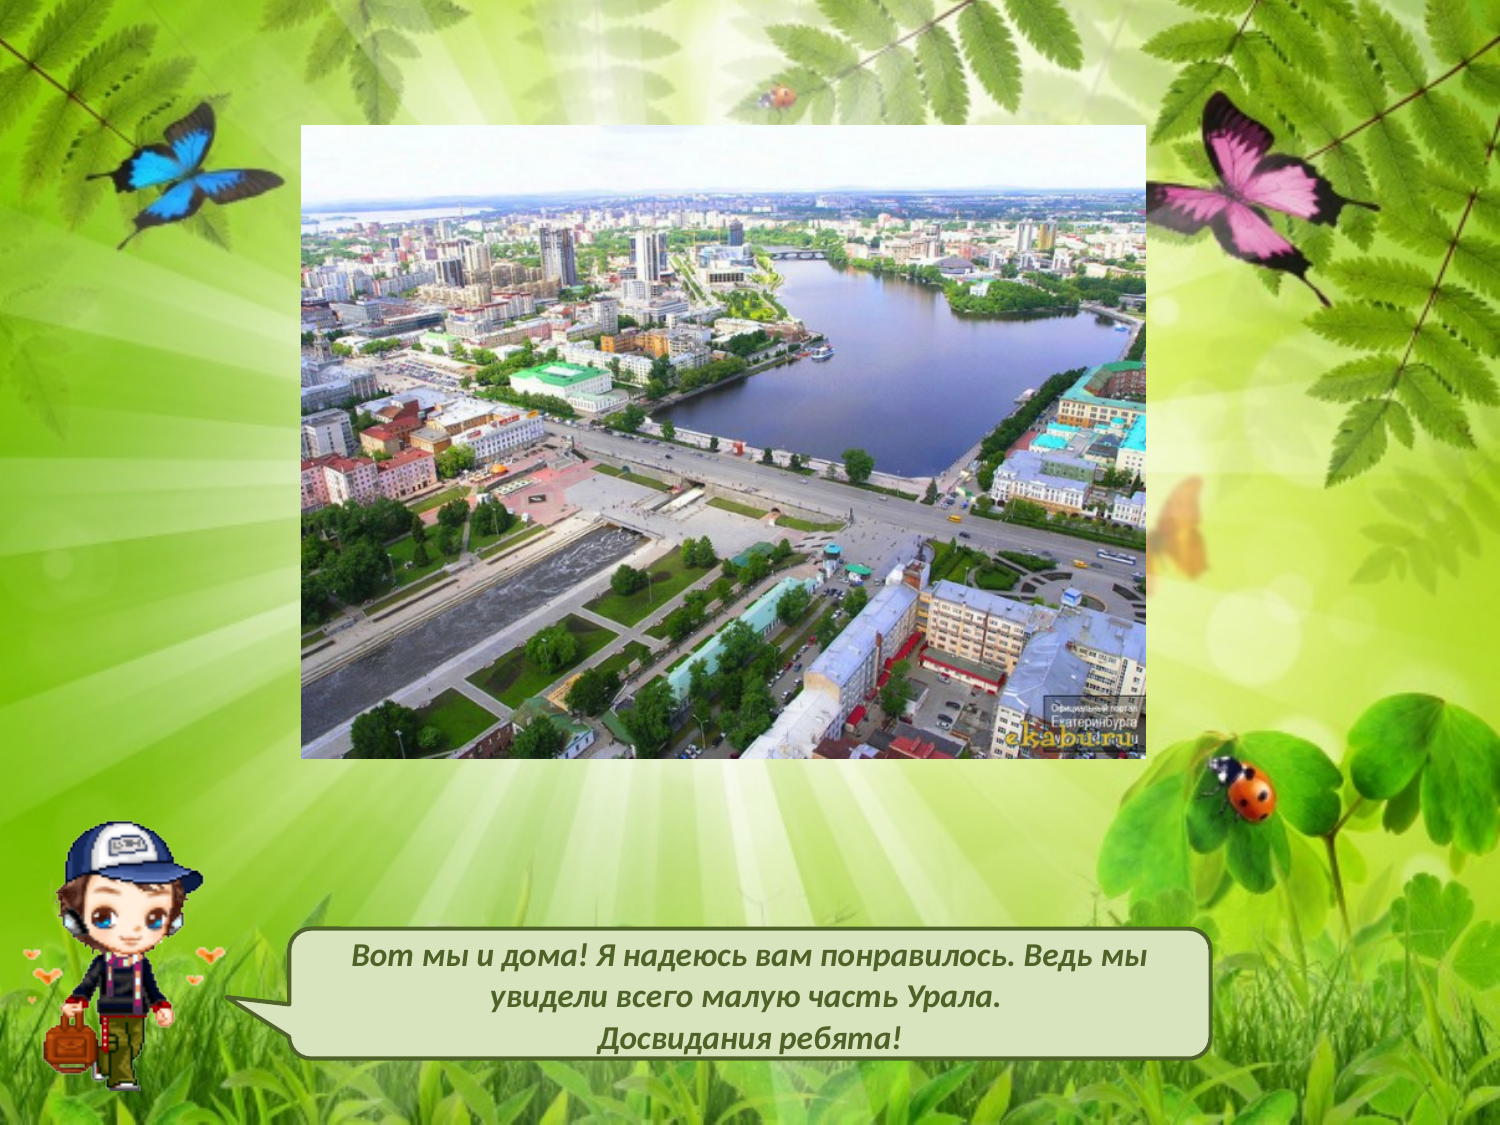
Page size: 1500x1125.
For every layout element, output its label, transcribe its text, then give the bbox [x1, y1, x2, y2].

text_box Вот мы и дома! Я надеюсь вам понравилось. Ведь мы увидели всего малую часть Урала. Досвидания ребята! [247, 926, 1213, 1061]
picture [0, 0, 1500, 1125]
